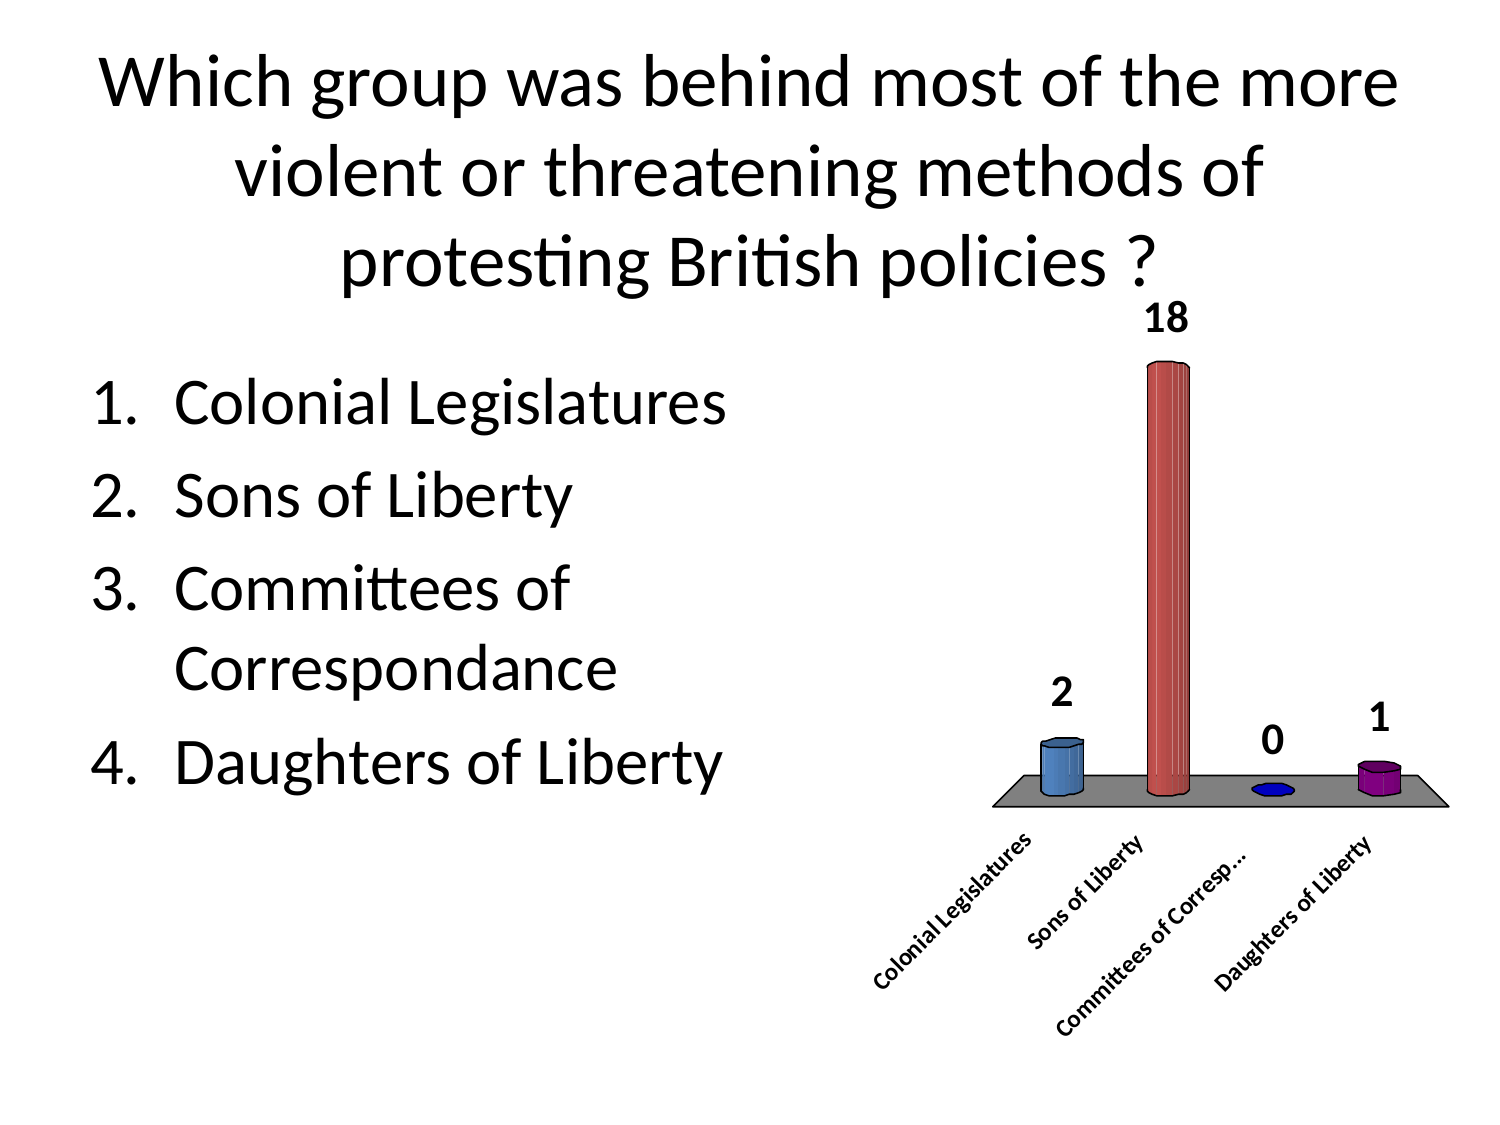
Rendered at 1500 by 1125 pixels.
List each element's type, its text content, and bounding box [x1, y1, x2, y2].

list Colonial Legislatures Sons of Liberty Committees of Correspondance Daughters of Liberty [75, 350, 734, 1093]
title Which group was behind most of the more violent or threatening methods of protesting British policies ? [75, 45, 1425, 288]
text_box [739, 270, 1490, 1115]
